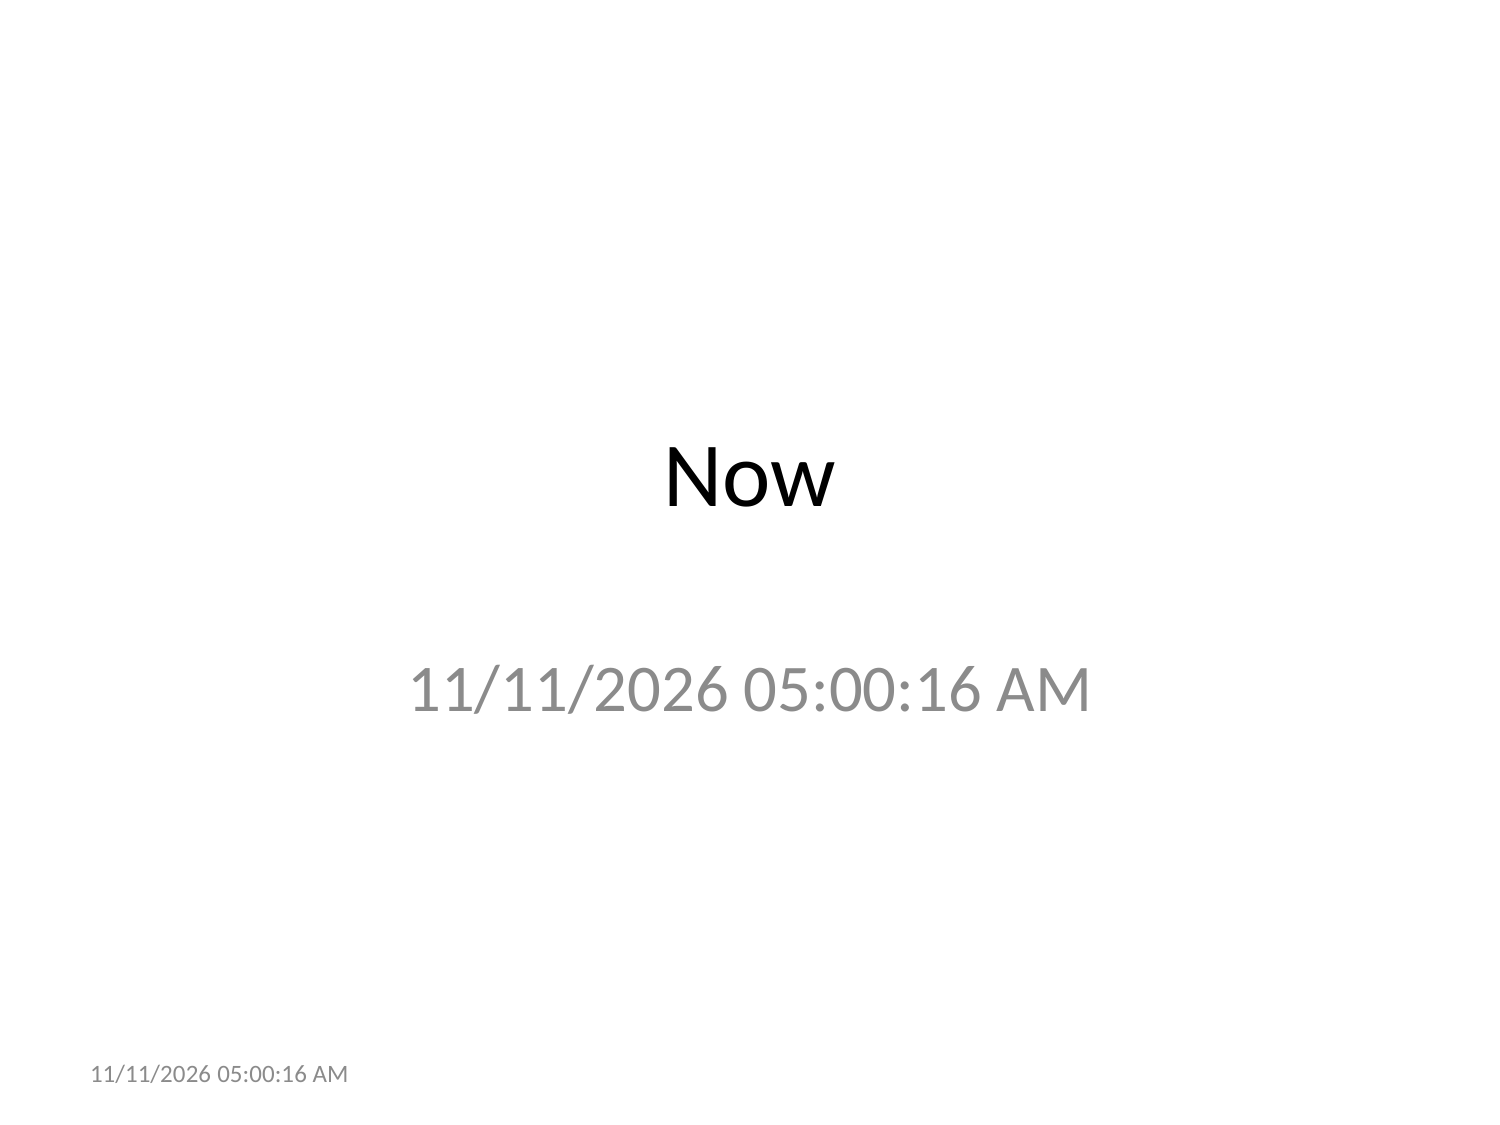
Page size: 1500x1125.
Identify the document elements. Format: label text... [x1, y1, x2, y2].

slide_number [75, 1042, 425, 1103]
title Now [112, 349, 1388, 591]
subtitle 2011-12-19 10:20:04 AM [225, 637, 1275, 925]
